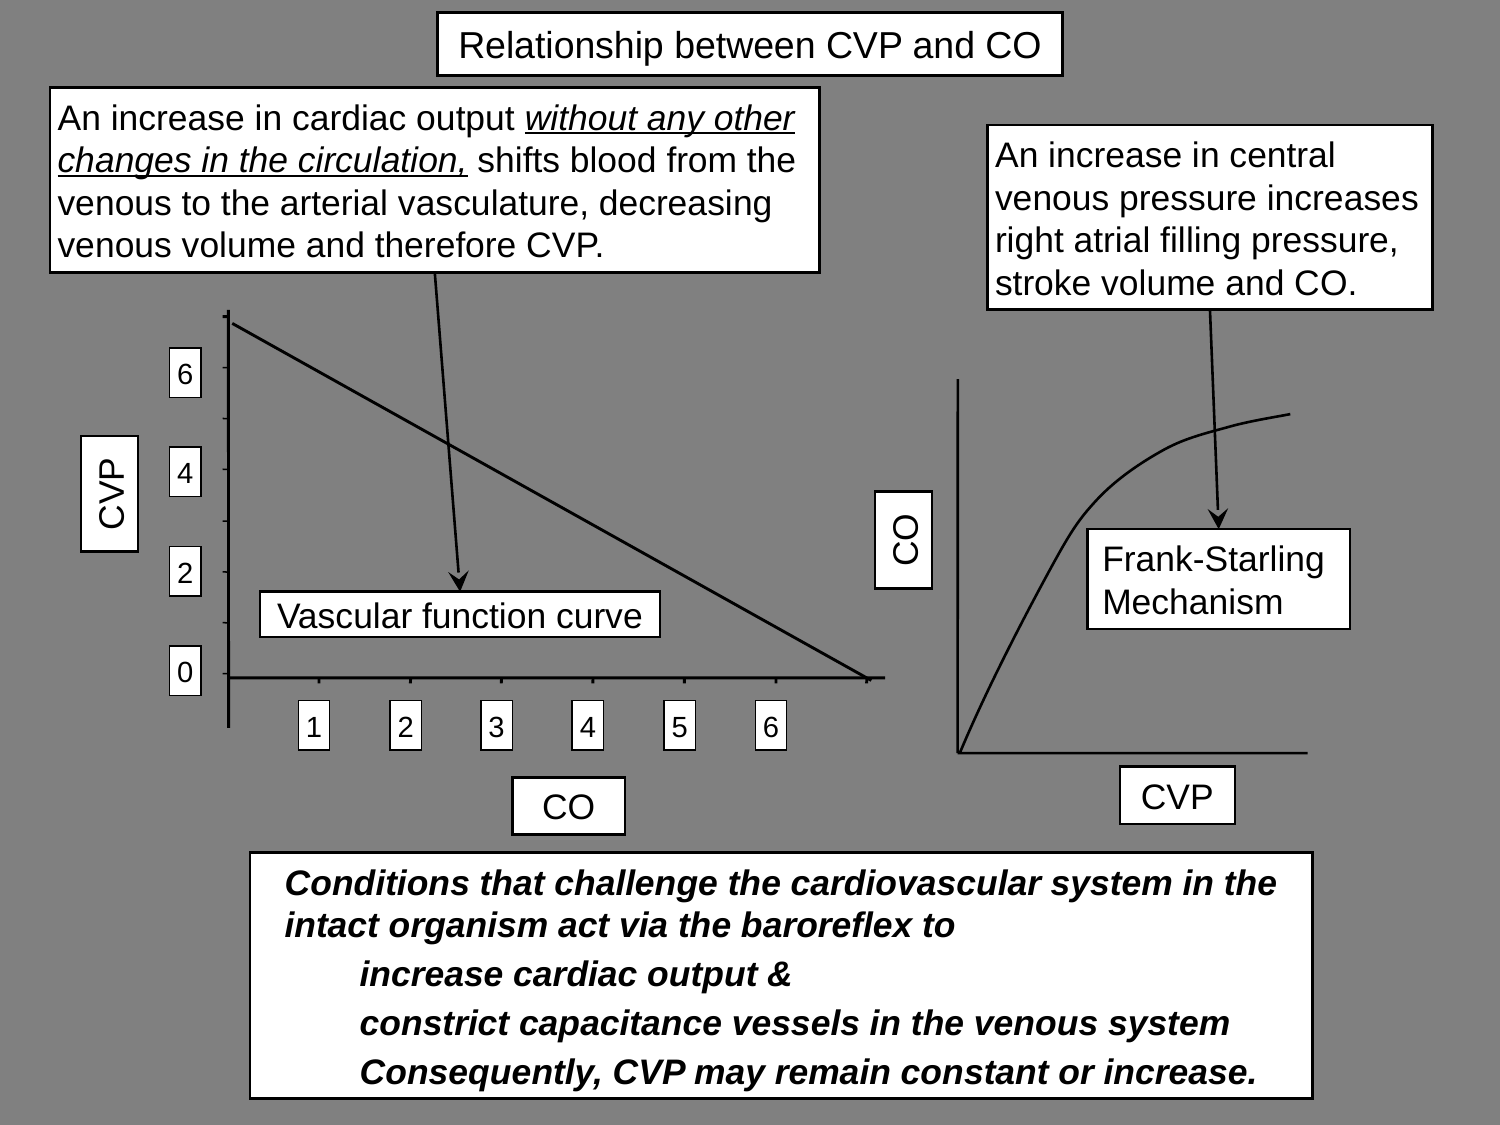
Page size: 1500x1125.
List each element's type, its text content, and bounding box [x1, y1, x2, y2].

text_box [874, 378, 1351, 827]
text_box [80, 309, 872, 838]
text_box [434, 275, 461, 590]
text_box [1209, 313, 1219, 529]
text_box An increase in central venous pressure increases right atrial filling pressure, stroke volume and CO. [987, 124, 1433, 310]
text_box An increase in cardiac output without any other changes in the circulation, shifts blood from the venous to the arterial vasculature, decreasing venous volume and therefore CVP. [50, 87, 820, 273]
text_box Conditions that challenge the cardiovascular system in the intact organism act via the baroreflex to increase cardiac output & constrict capacitance vessels in the venous system Consequently, CVP may remain constant or increase. [249, 852, 1313, 1099]
title Relationship between CVP and CO [436, 11, 1064, 77]
